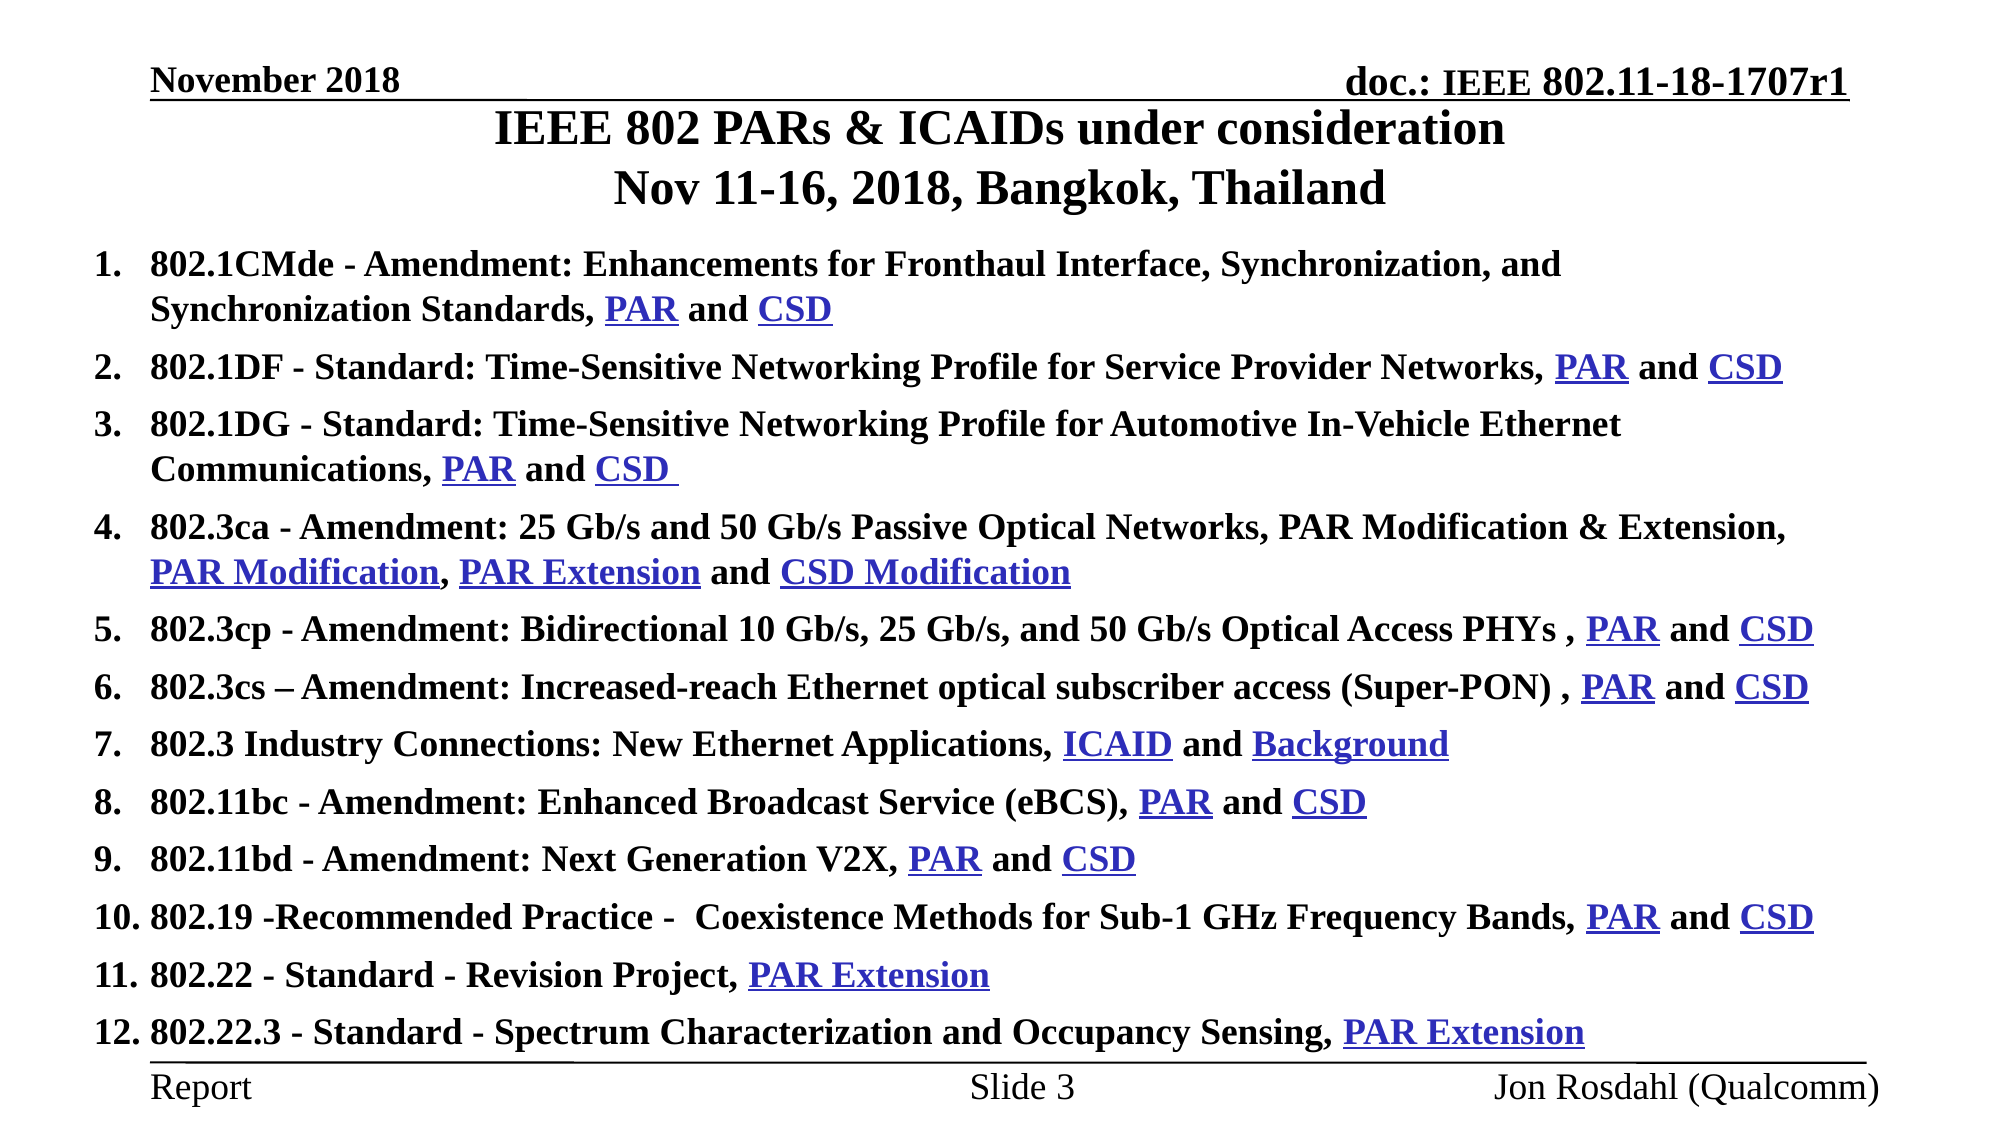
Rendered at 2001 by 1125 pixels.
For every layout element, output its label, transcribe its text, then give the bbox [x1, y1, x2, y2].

footer Jon Rosdahl (Qualcomm) [1436, 1061, 1881, 1108]
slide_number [149, 49, 431, 100]
title IEEE 802 PARs & ICAIDs under consideration Nov 11-16, 2018, Bangkok, Thailand [149, 112, 1850, 197]
slide_number Slide 3 [950, 1061, 1095, 1125]
list 802.1CMde - Amendment: Enhancements for Fronthaul Interface, Synchronization, and Synchronization Standards, PAR and CSD 802.1DF - Standard: Time-Sensitive Networking Profile for Service Provider Networks, PAR and CSD 802.1DG - Standard: Time-Sensitive Networking Profile for Automotive In-Vehicle Ethernet Communications, PAR and CSD 802.3ca - Amendment: 25 Gb/s and 50 Gb/s Passive Optical Networks, PAR Modification & Extension, PAR Modification, PAR Extension and CSD Modification 802.3cp - Amendment: Bidirectional 10 Gb/s, 25 Gb/s, and 50 Gb/s Optical Access PHYs , PAR and CSD 802.3cs – Amendment: Increased-reach Ethernet optical subscriber access (Super-PON) , PAR and CSD 802.3 Industry Connections: New Ethernet Applications, ICAID and Background 802.11bc - Amendment: Enhanced Broadcast Service (eBCS), PAR and CSD 802.11bd - Amendment: Next Generation V2X, PAR and CSD 802.19 -Recommended Practice - Coexistence Methods for Sub-1 GHz Frequency Bands, PAR and CSD 802.22 - Standard - Revision Project, PAR Extension 802.22.3 - Standard - Spectrum Characterization and Occupancy Sensing, PAR Extension [78, 231, 1910, 1063]
